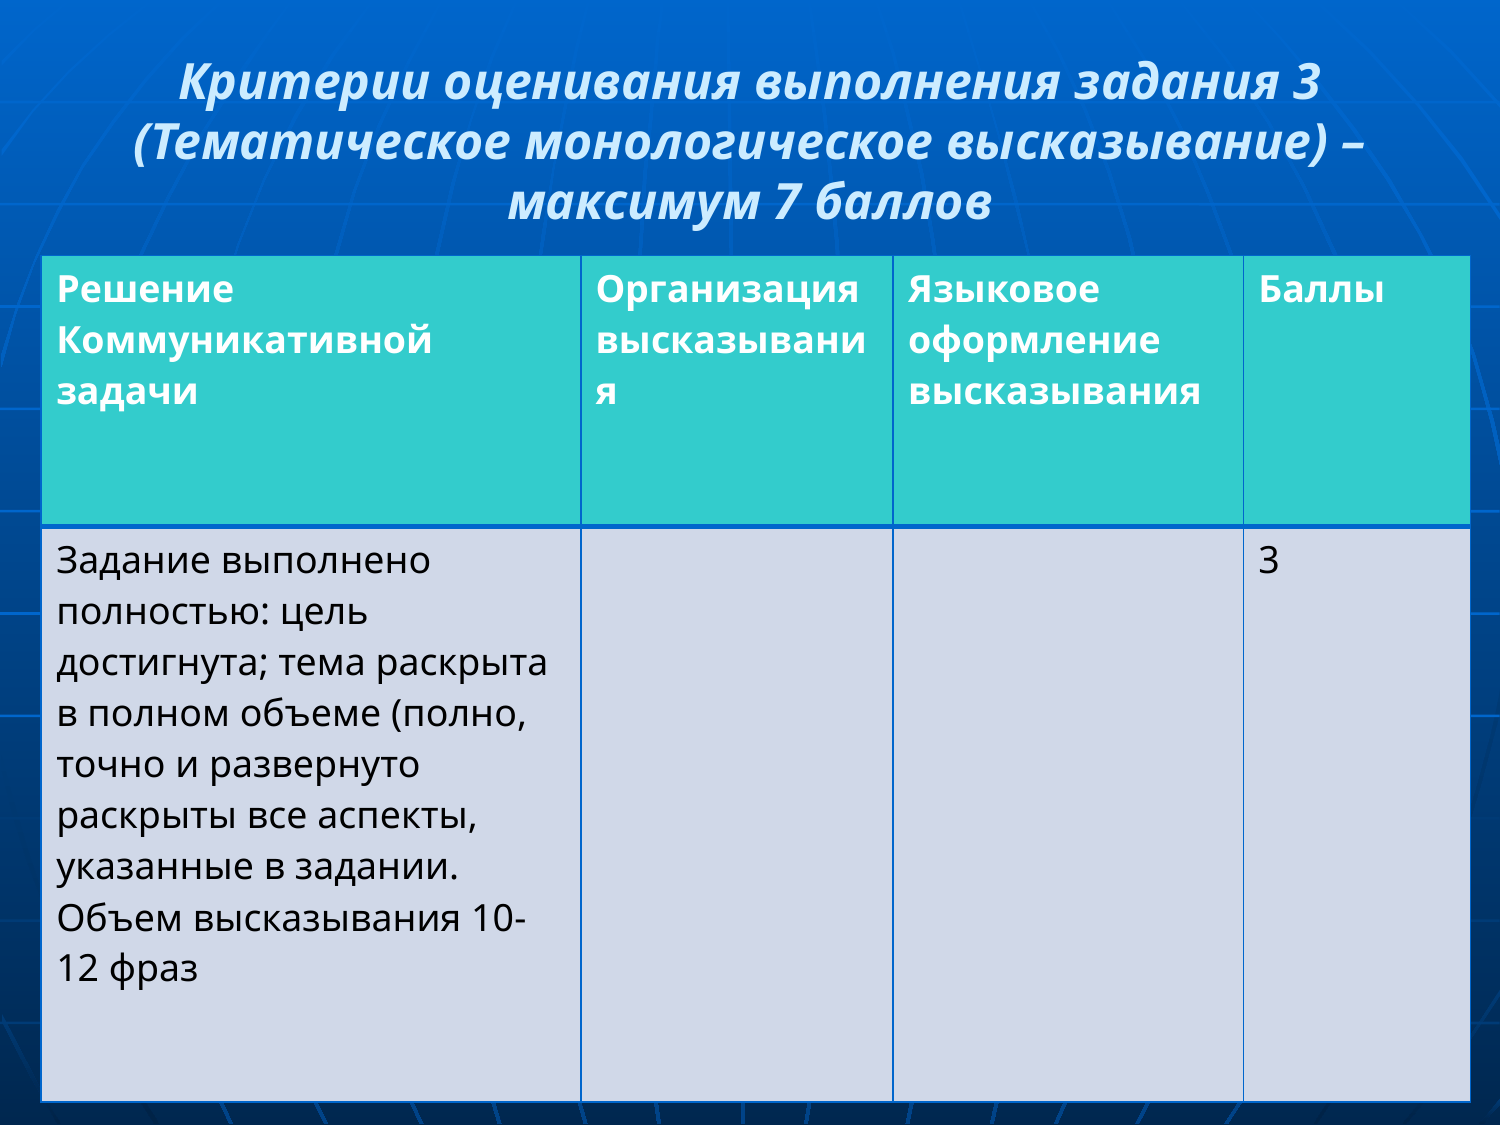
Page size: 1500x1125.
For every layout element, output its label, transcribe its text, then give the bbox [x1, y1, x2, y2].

table_header Языковое оформление высказывания [894, 256, 1243, 524]
table_header Баллы [1244, 256, 1470, 524]
table_header Организация высказывания [582, 256, 892, 524]
title Критерии оценивания выполнения задания 3 (Тематическое монологическое высказывание) – максимум 7 баллов [74, 45, 1426, 233]
table_header Решение Коммуникативной задачи [42, 256, 580, 524]
table_cell [582, 529, 892, 1101]
table_cell [894, 529, 1243, 1101]
table_cell 3 [1244, 529, 1470, 1101]
table_cell Задание выполнено полностью: цель достигнута; тема раскрыта в полном объеме (полно, точно и развернуто раскрыты все аспекты, указанные в задании. Объем высказывания 10-12 фраз [42, 529, 580, 1101]
